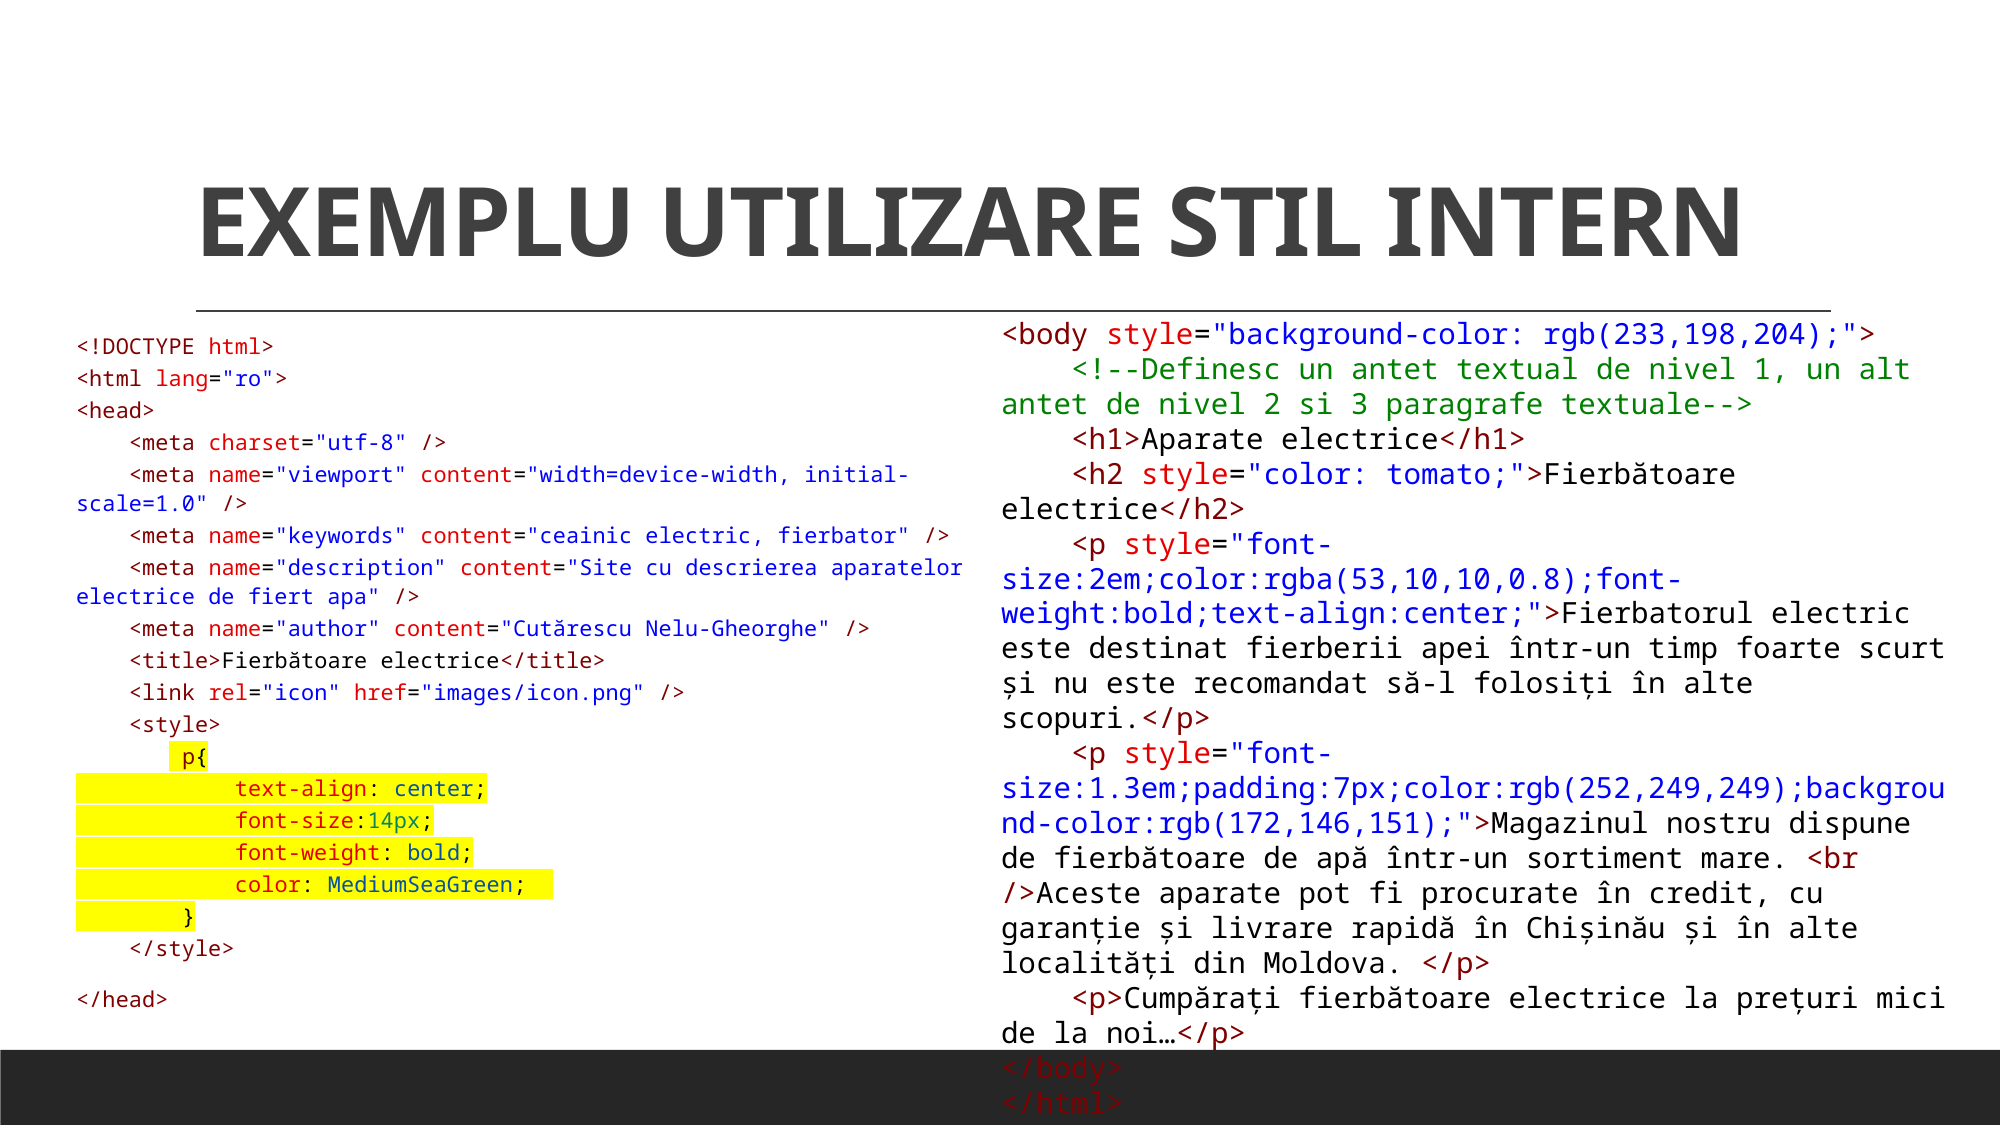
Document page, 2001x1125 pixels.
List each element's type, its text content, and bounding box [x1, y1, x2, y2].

title EXEMPLU UTILIZARE STIL INTERN [180, 47, 1830, 285]
list <!DOCTYPE html> <html lang="ro"> <head> <meta charset="utf-8" /> <meta name="viewport" content="width=device-width, initial-scale=1.0" /> <meta name="keywords" content="ceainic electric, fierbator" /> <meta name="description" content="Site cu descrierea aparatelor electrice de fiert apa" /> <meta name="author" content="Cutărescu Nelu-Gheorghe" /> <title>Fierbătoare electrice</title> <link rel="icon" href="images/icon.png" /> <style> p{ text-align: center; font-size:14px; font-weight: bold; color: MediumSeaGreen; } </style> </head> [62, 322, 973, 1036]
text_box <body style="background-color: rgb(233,198,204);"> <!--Definesc un antet textual de nivel 1, un alt antet de nivel 2 si 3 paragrafe textuale--> <h1>Aparate electrice</h1> <h2 style="color: tomato;">Fierbătoare electrice</h2> <p style="font-size:2em;color:rgba(53,10,10,0.8);font-weight:bold;text-align:center;">Fierbatorul electric este destinat fierberii apei într-un timp foarte scurt și nu este recomandat să-l folosiți în alte scopuri.</p> <p style="font-size:1.3em;padding:7px;color:rgb(252,249,249);background-color:rgb(172,146,151);">Magazinul nostru dispune de fierbătoare de apă într-un sortiment mare. <br />Aceste aparate pot fi procurate în credit, cu garanție și livrare rapidă în Chișinău și în alte localități din Moldova. </p> <p>Cumpărați fierbătoare electrice la prețuri mici de la noi…</p> </body> </html> [986, 307, 1962, 1125]
